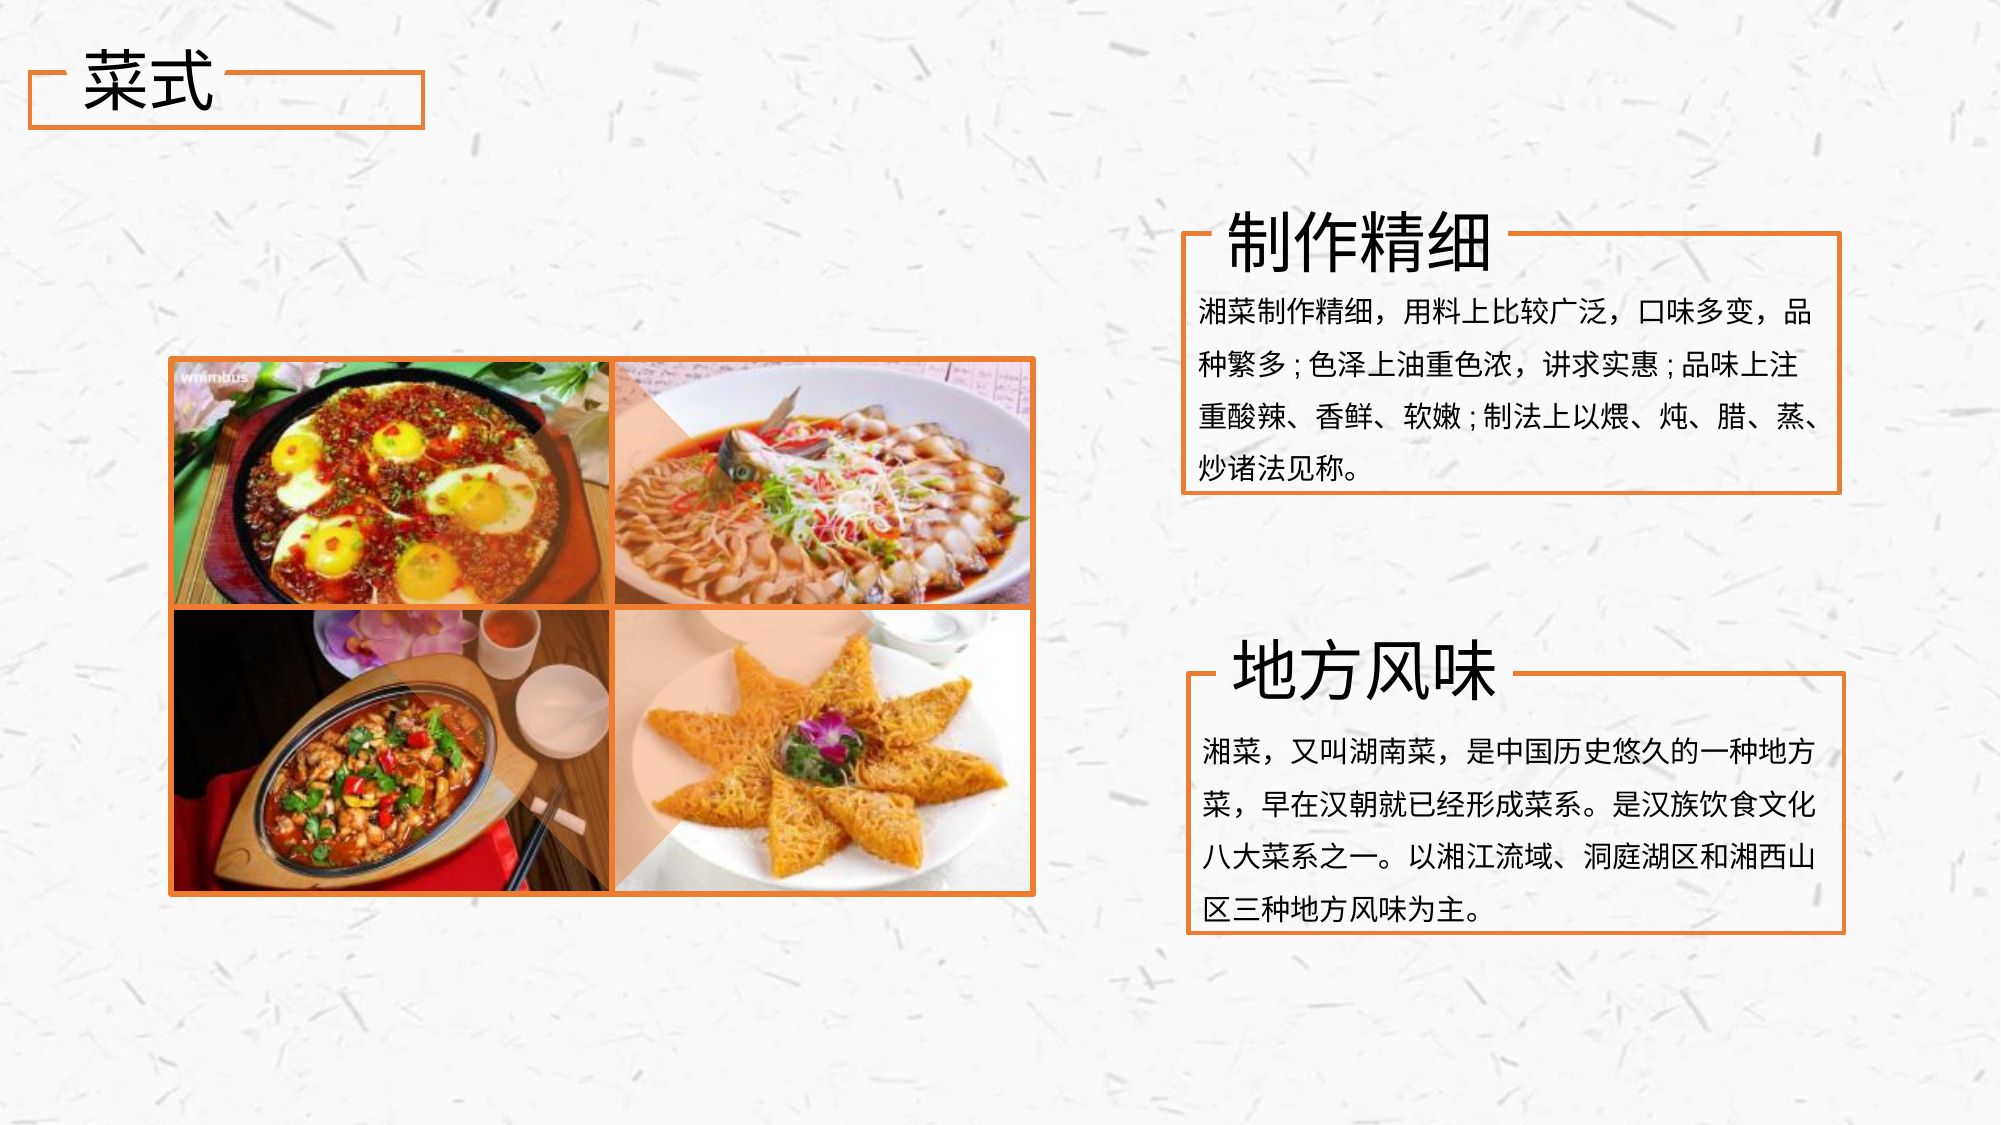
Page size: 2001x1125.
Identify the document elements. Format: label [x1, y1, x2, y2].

text_box [1183, 193, 1840, 514]
text_box [1188, 621, 1845, 954]
text_box [173, 356, 1031, 893]
text_box [30, 0, 424, 128]
picture [0, 0, 2001, 1125]
